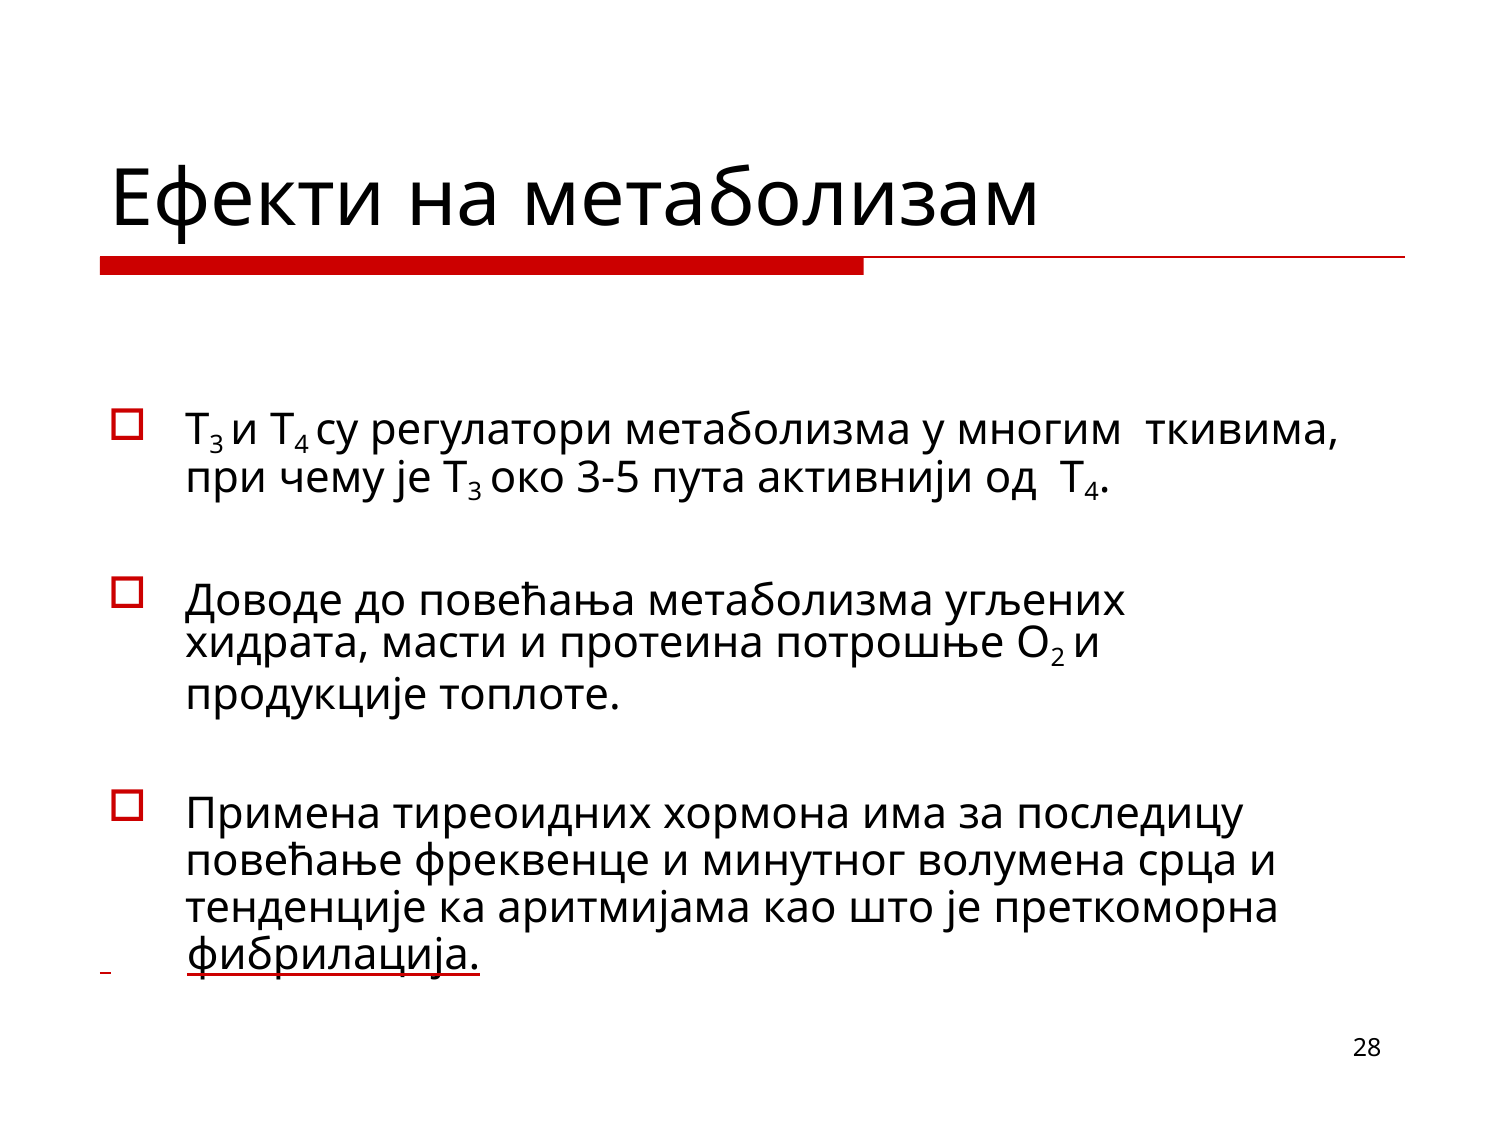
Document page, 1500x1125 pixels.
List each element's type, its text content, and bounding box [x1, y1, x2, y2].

slide_number 28 [1348, 1049, 1390, 1125]
title Ефекти на метаболизам [107, 144, 1096, 283]
list Т3 и Т4 су регулатори метаболизма у многим ткивима, при чему је Т3 око 3-5 пута активнији од Т4. Доводе до повећања метаболизма угљених хидрата, масти и протеина потрошње О2 и продукције топлоте. Примена тиреоидних хормона има за последицу повећање фреквенце и минутног волумена срца и тенденције ка аритмијама као што је преткоморна фибрилација. [97, 283, 1403, 1049]
